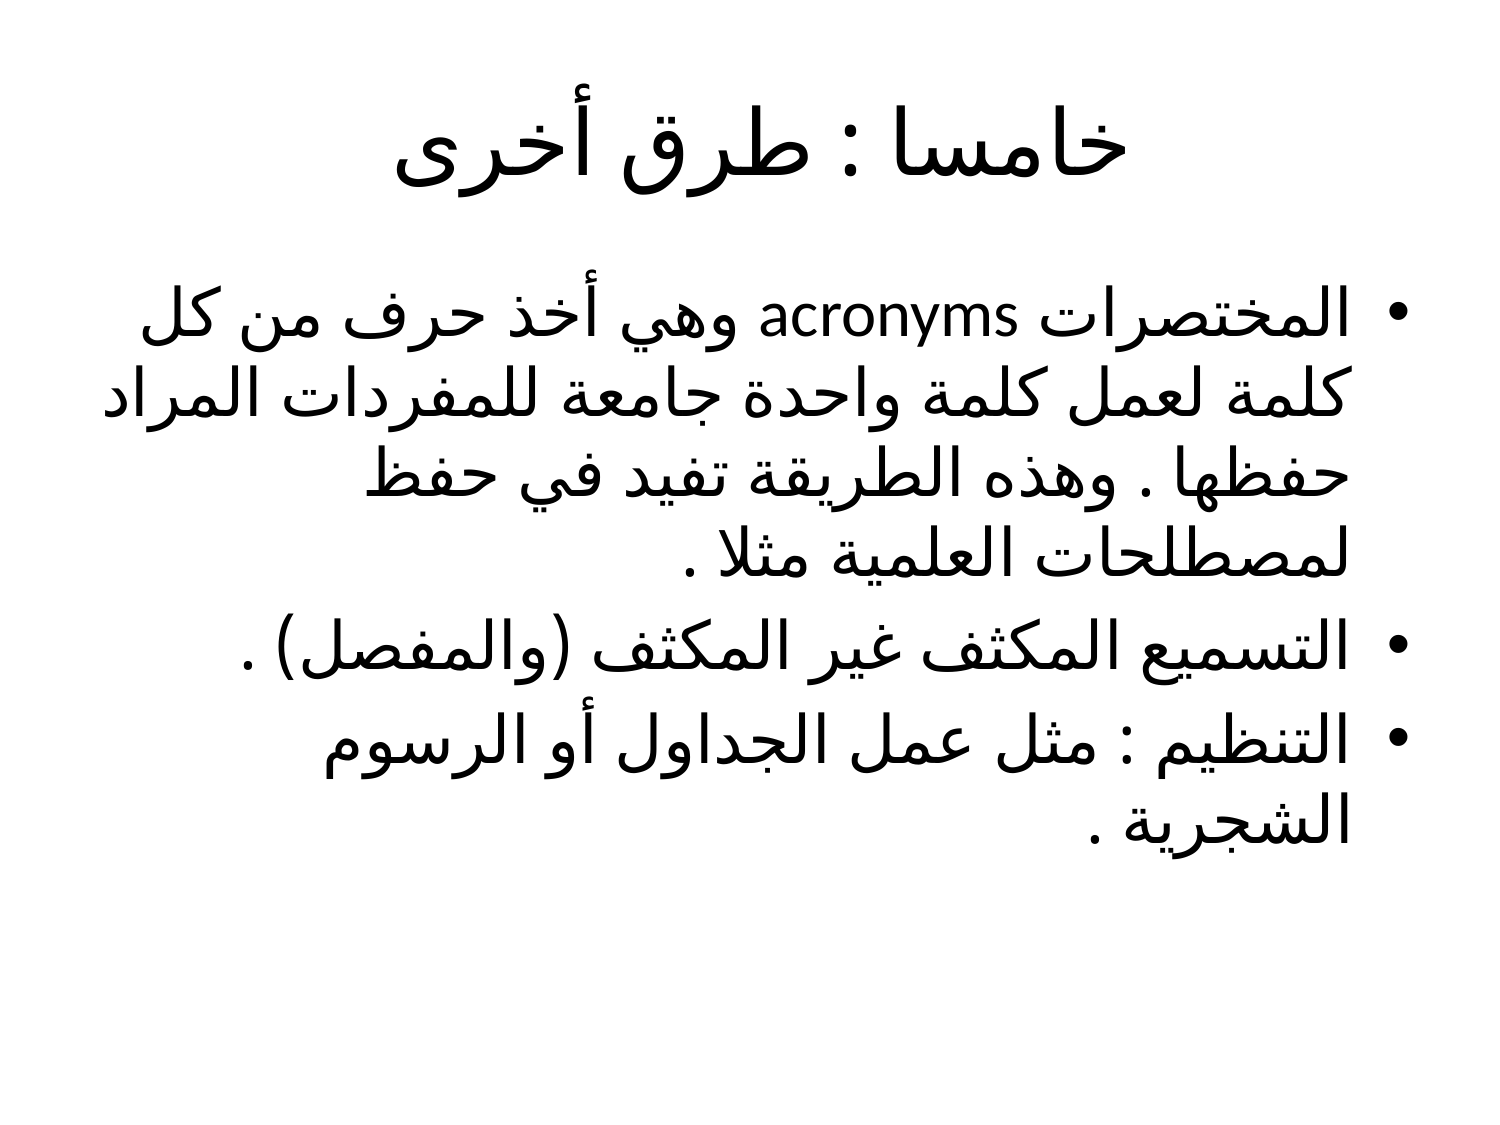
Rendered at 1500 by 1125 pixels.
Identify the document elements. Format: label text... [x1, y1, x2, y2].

title خامسا : طرق أخرى [75, 45, 1425, 233]
list المختصرات acronyms وهي أخذ حرف من كل كلمة لعمل كلمة واحدة جامعة للمفردات المراد حفظها . وهذه الطريقة تفيد في حفظ لمصطلحات العلمية مثلا . التسميع المكثف غير المكثف (والمفصل) . التنظيم : مثل عمل الجداول أو الرسوم الشجرية . [75, 262, 1425, 1005]
